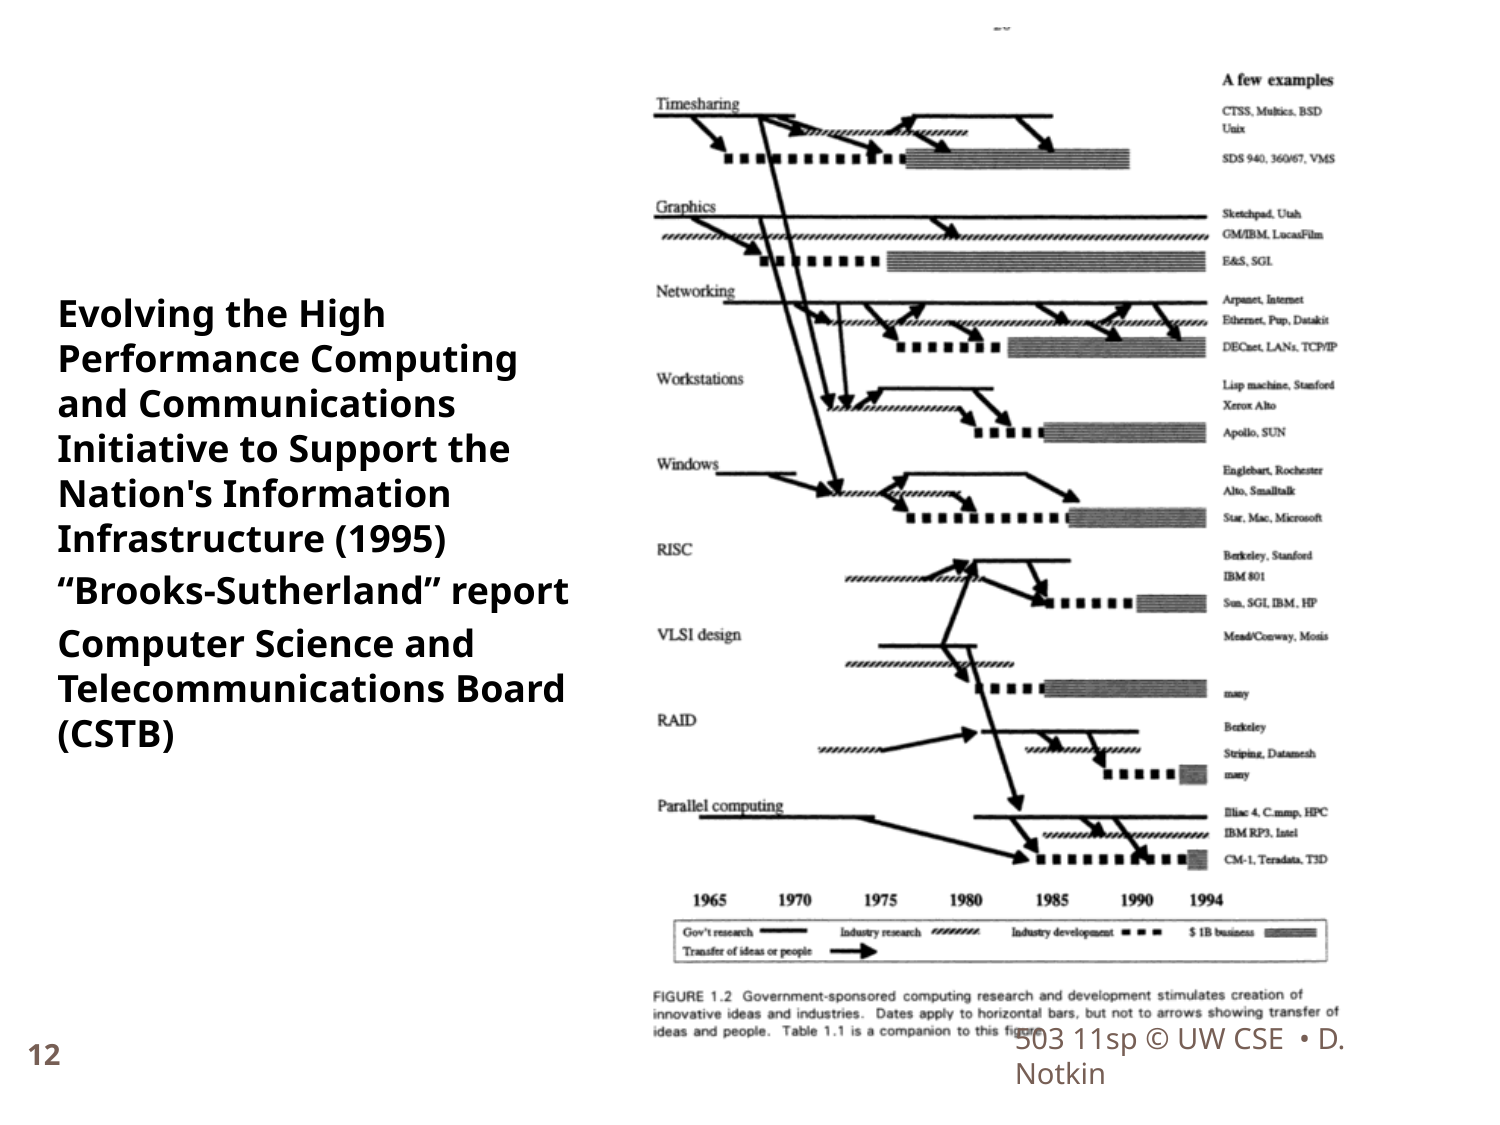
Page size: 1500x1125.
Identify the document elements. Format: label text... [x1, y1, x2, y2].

picture [505, 27, 1469, 1072]
text_box Evolving the High Performance Computing and Communications Initiative to Support the Nation's Information Infrastructure (1995) “Brooks-Sutherland” report Computer Science and Telecommunications Board (CSTB) [42, 282, 499, 762]
slide_number 12 [0, 1025, 88, 1088]
